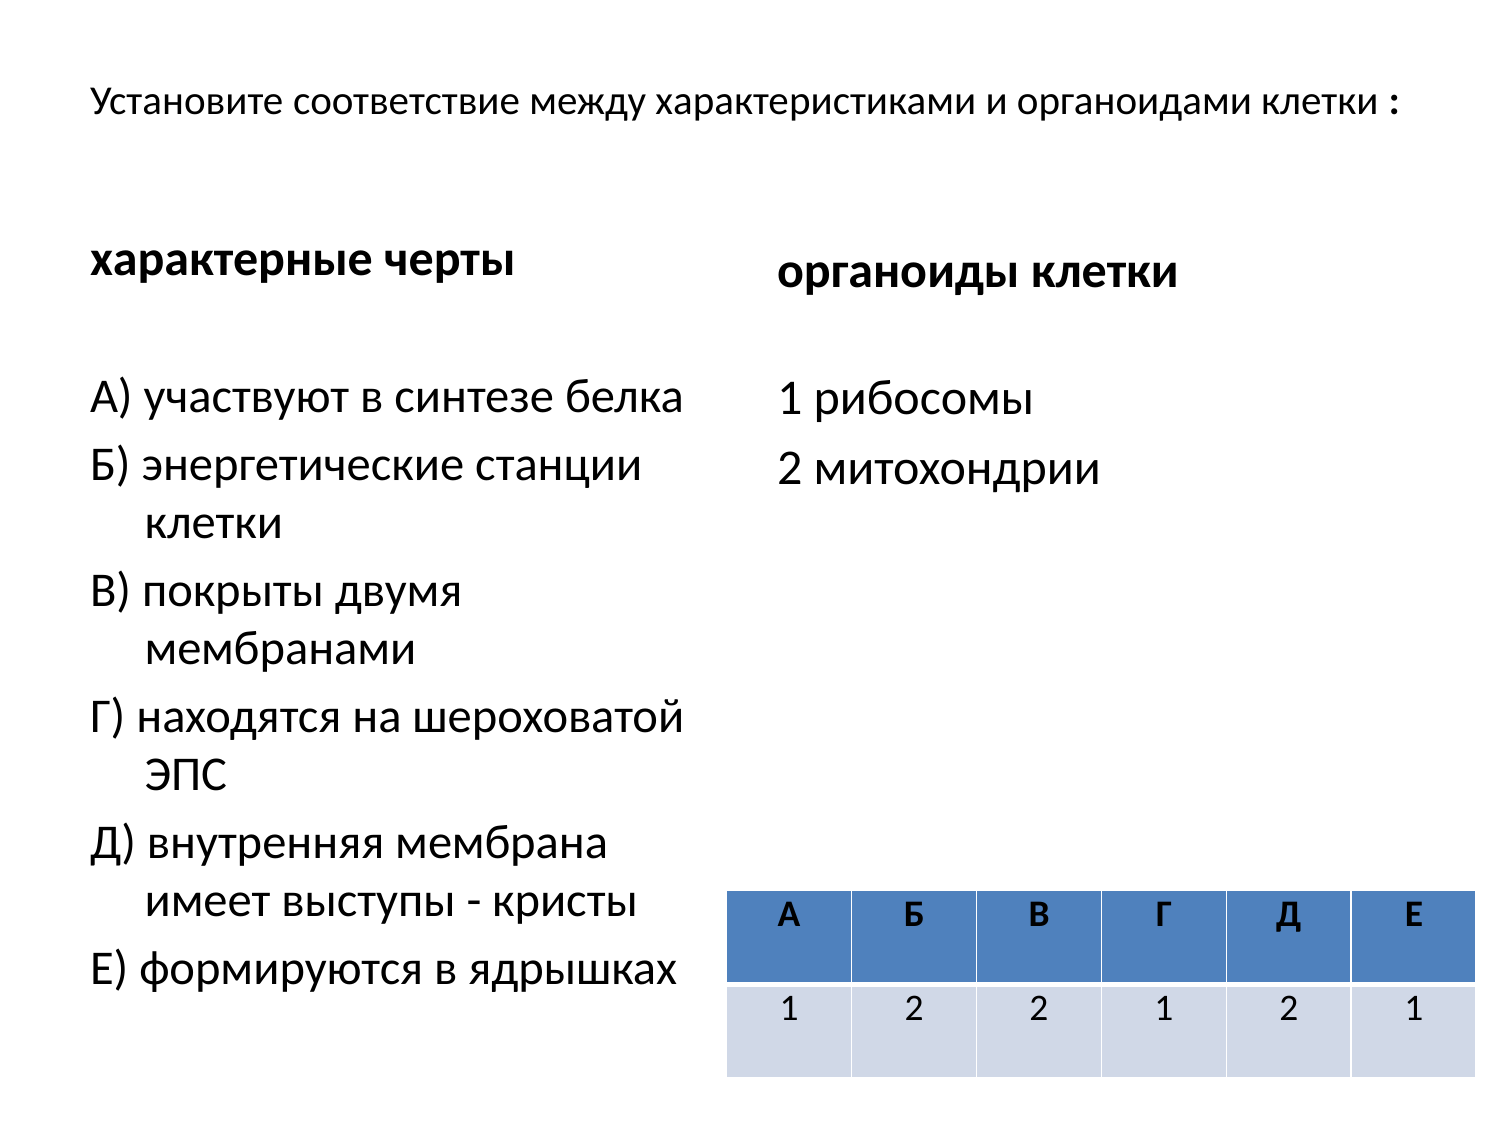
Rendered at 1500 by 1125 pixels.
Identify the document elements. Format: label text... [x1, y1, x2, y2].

table_cell 1 [1102, 987, 1226, 1077]
table_cell 1 [1352, 987, 1475, 1077]
table_header Г [1102, 891, 1226, 982]
list органоиды клетки [761, 210, 1425, 305]
table_header В [977, 891, 1101, 982]
list 1 рибосомы 2 митохондрии [761, 356, 1425, 890]
title Установите соответствие между характеристиками и органоидами клетки : [75, 45, 1425, 233]
table_cell 2 [852, 987, 976, 1077]
table_header Б [852, 891, 976, 982]
table_cell 2 [977, 987, 1101, 1077]
table_header Е [1352, 891, 1475, 982]
table_header Д [1227, 891, 1350, 982]
table_cell 1 [727, 987, 851, 1077]
table_cell 2 [1227, 987, 1350, 1077]
list А) участвуют в синтезе белка Б) энергетические станции клетки В) покрыты двумя мембранами Г) находятся на шероховатой ЭПС Д) внутренняя мембрана имеет выступы - кристы Е) формируются в ядрышках [75, 356, 738, 1005]
table_header А [727, 891, 851, 982]
list характерные черты [75, 199, 738, 293]
